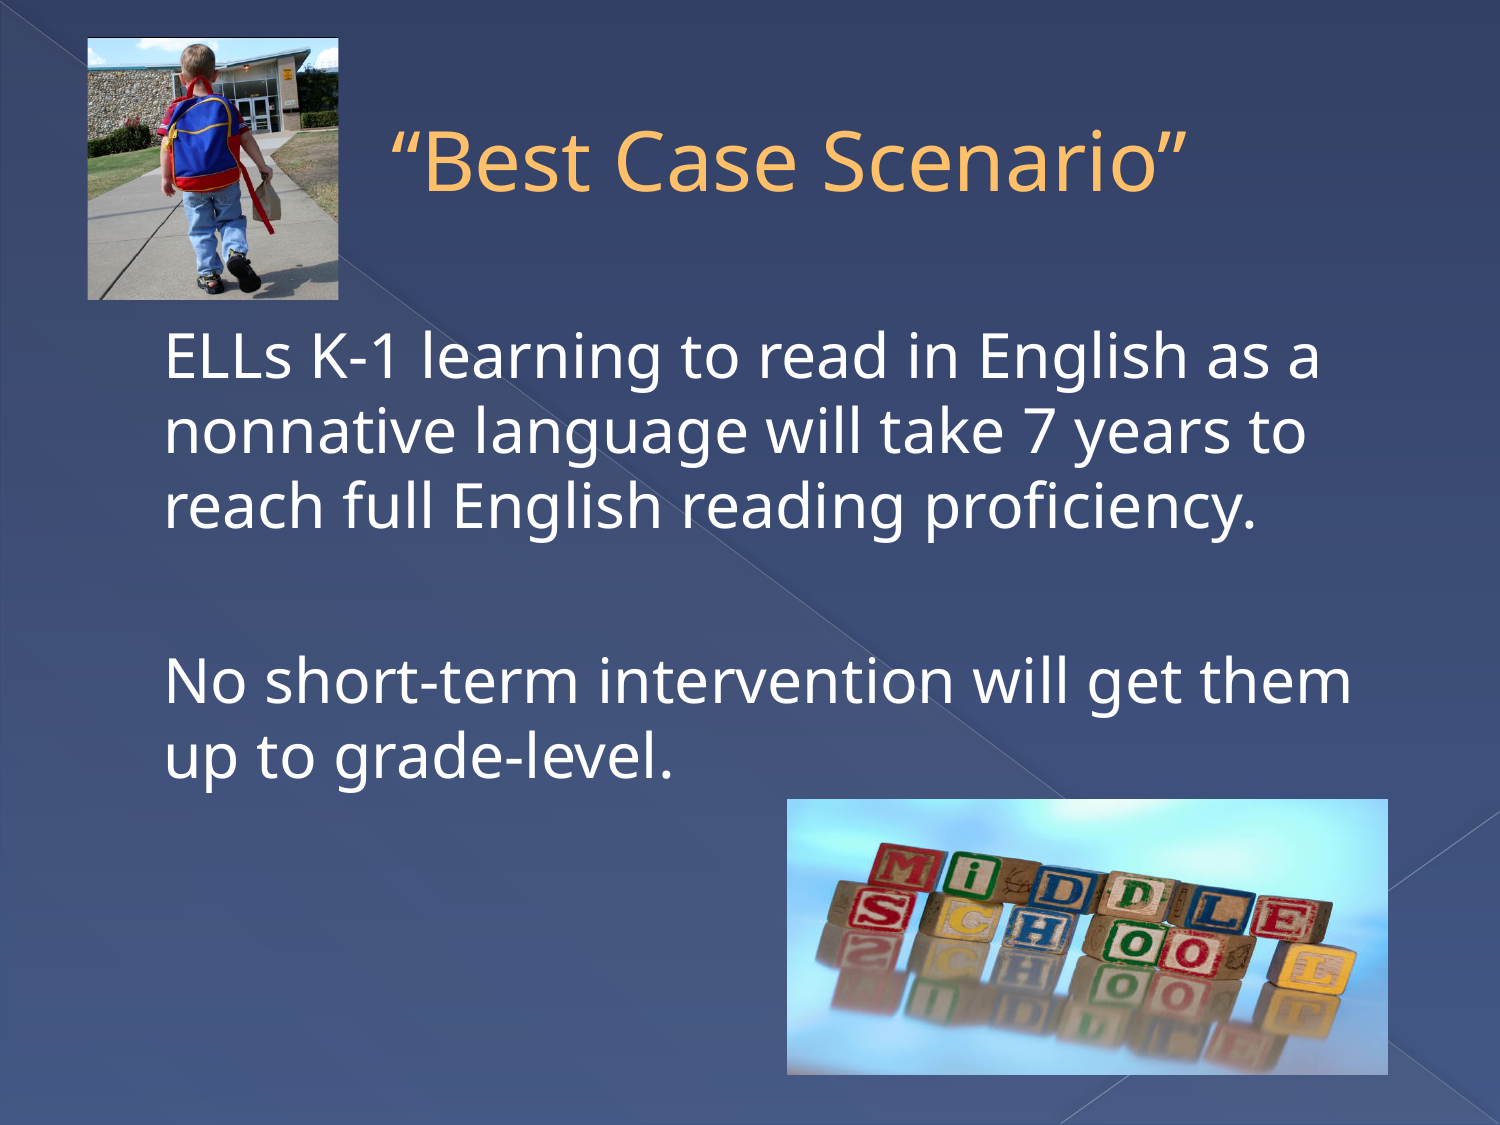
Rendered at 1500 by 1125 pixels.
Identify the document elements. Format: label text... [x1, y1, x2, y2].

list ELLs K-1 learning to read in English as a nonnative language will take 7 years to reach full English reading proficiency. No short-term intervention will get them up to grade-level. [75, 308, 1425, 1059]
picture [787, 799, 1388, 1076]
title “Best Case Scenario” [342, 43, 1425, 274]
picture [87, 37, 339, 301]
